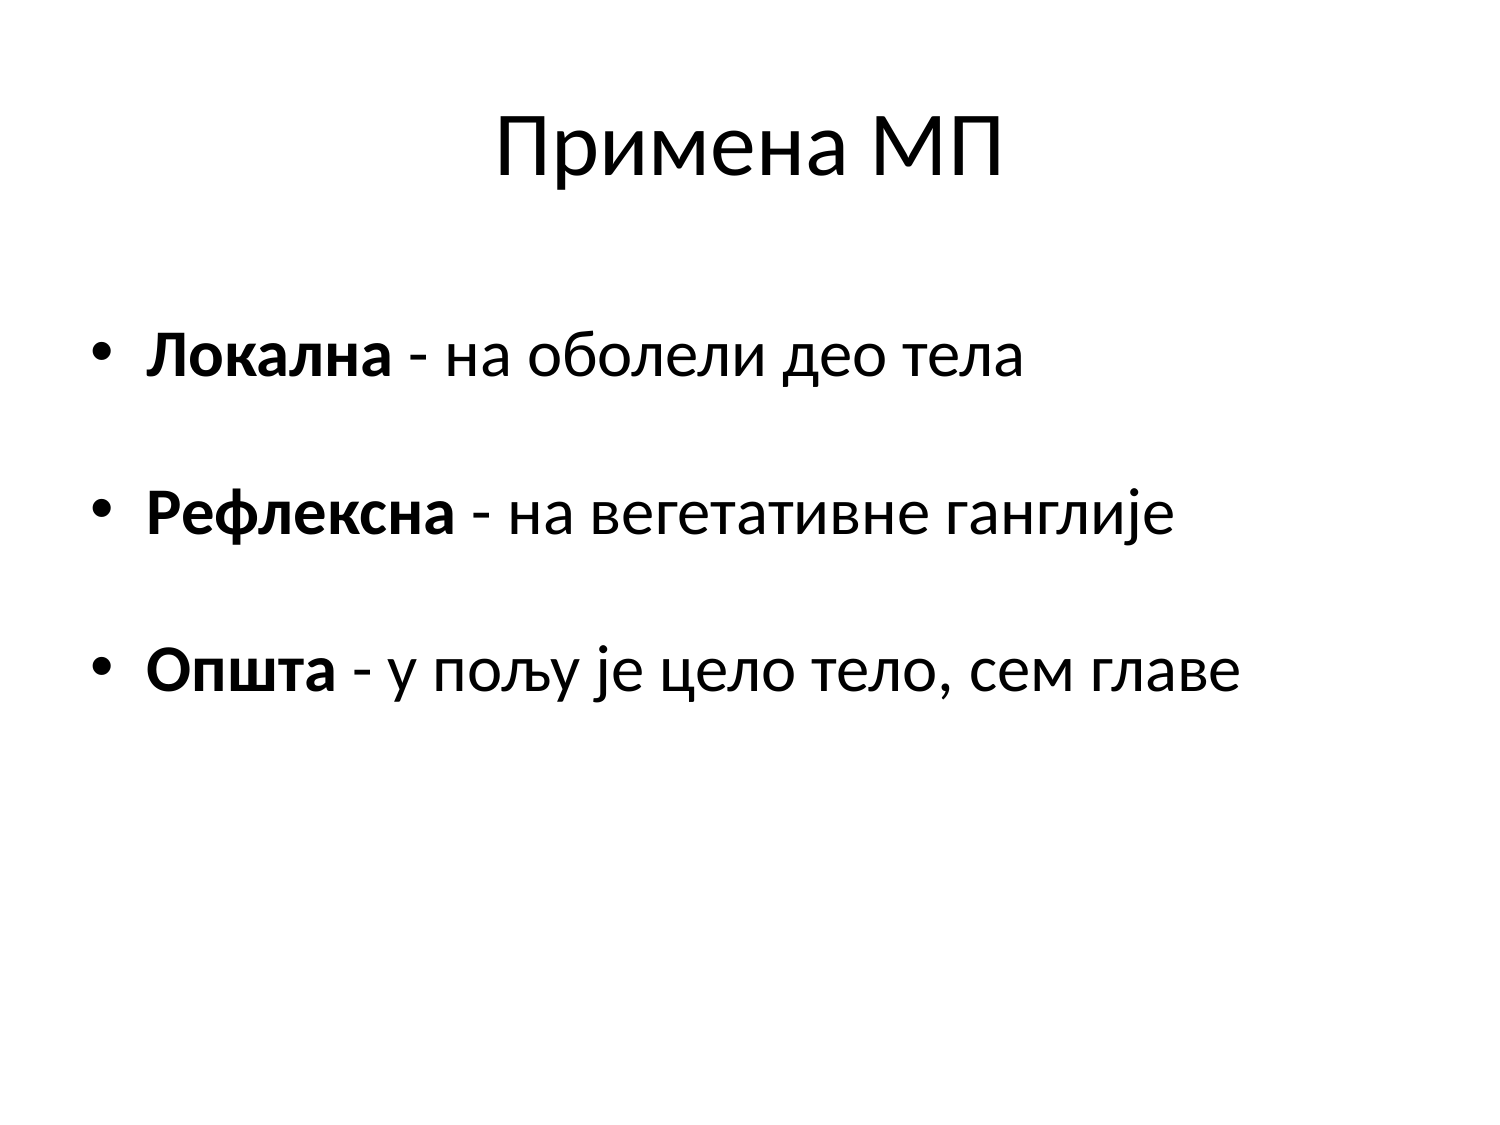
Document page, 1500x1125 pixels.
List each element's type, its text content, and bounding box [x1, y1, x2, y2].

title Примена МП [75, 45, 1425, 233]
list Локална - на оболели део тела Рефлексна - на вегетативне ганглије Општа - у пољу је цело тело, сем главе [75, 262, 1425, 1005]
